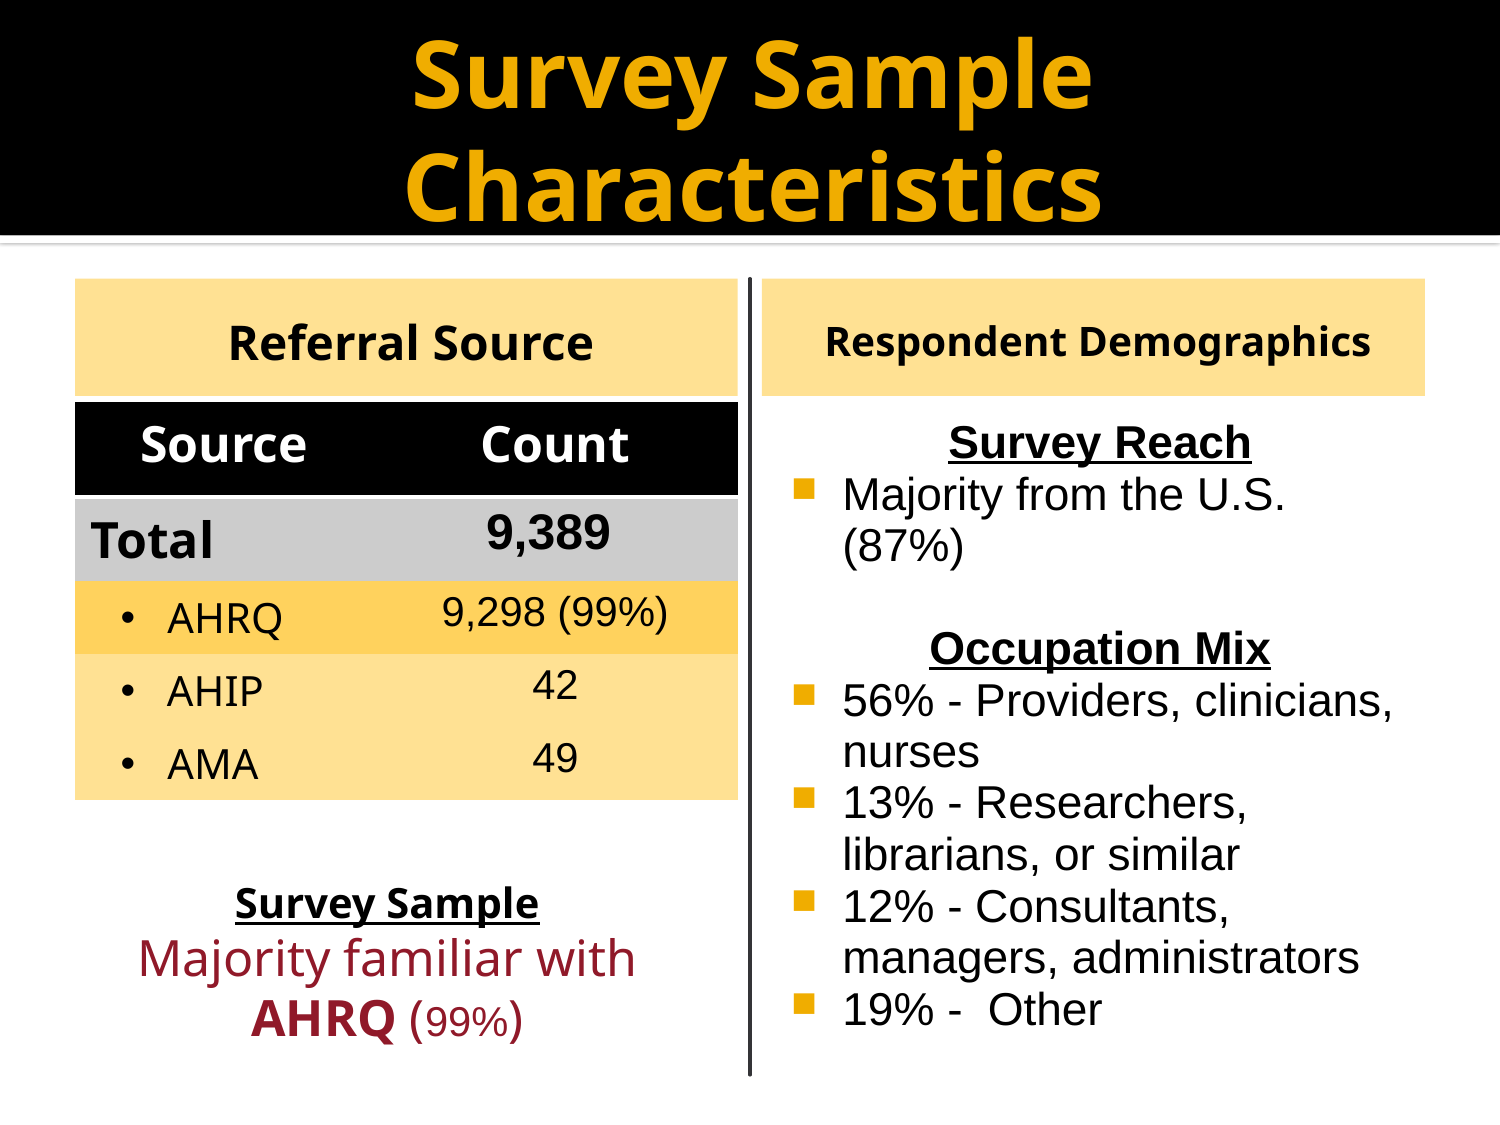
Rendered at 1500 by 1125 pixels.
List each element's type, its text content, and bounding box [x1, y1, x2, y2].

title Survey Sample Characteristics [75, 24, 1425, 231]
table_cell Total [75, 499, 373, 581]
table_cell 9,389 [373, 499, 738, 581]
table_cell 49 [373, 727, 738, 800]
table_cell AMA [75, 727, 373, 800]
table_cell AHIP [75, 654, 373, 727]
list Survey Reach Majority from the U.S. (87%) Occupation Mix 56% - Providers, clinicians, nurses 13% - Researchers, librarians, or similar 12% - Consultants, managers, administrators 19% - Other [761, 401, 1425, 1050]
table_cell 9,298 (99%) [373, 581, 738, 654]
table_cell 42 [373, 654, 738, 727]
table_header Count [373, 402, 738, 495]
list Respondent Demographics [761, 278, 1425, 396]
table_header Source [75, 402, 373, 495]
text_box Survey Sample Majority familiar with AHRQ (99%) [77, 869, 697, 1074]
list Referral Source [75, 278, 738, 396]
table_cell AHRQ [75, 581, 373, 654]
